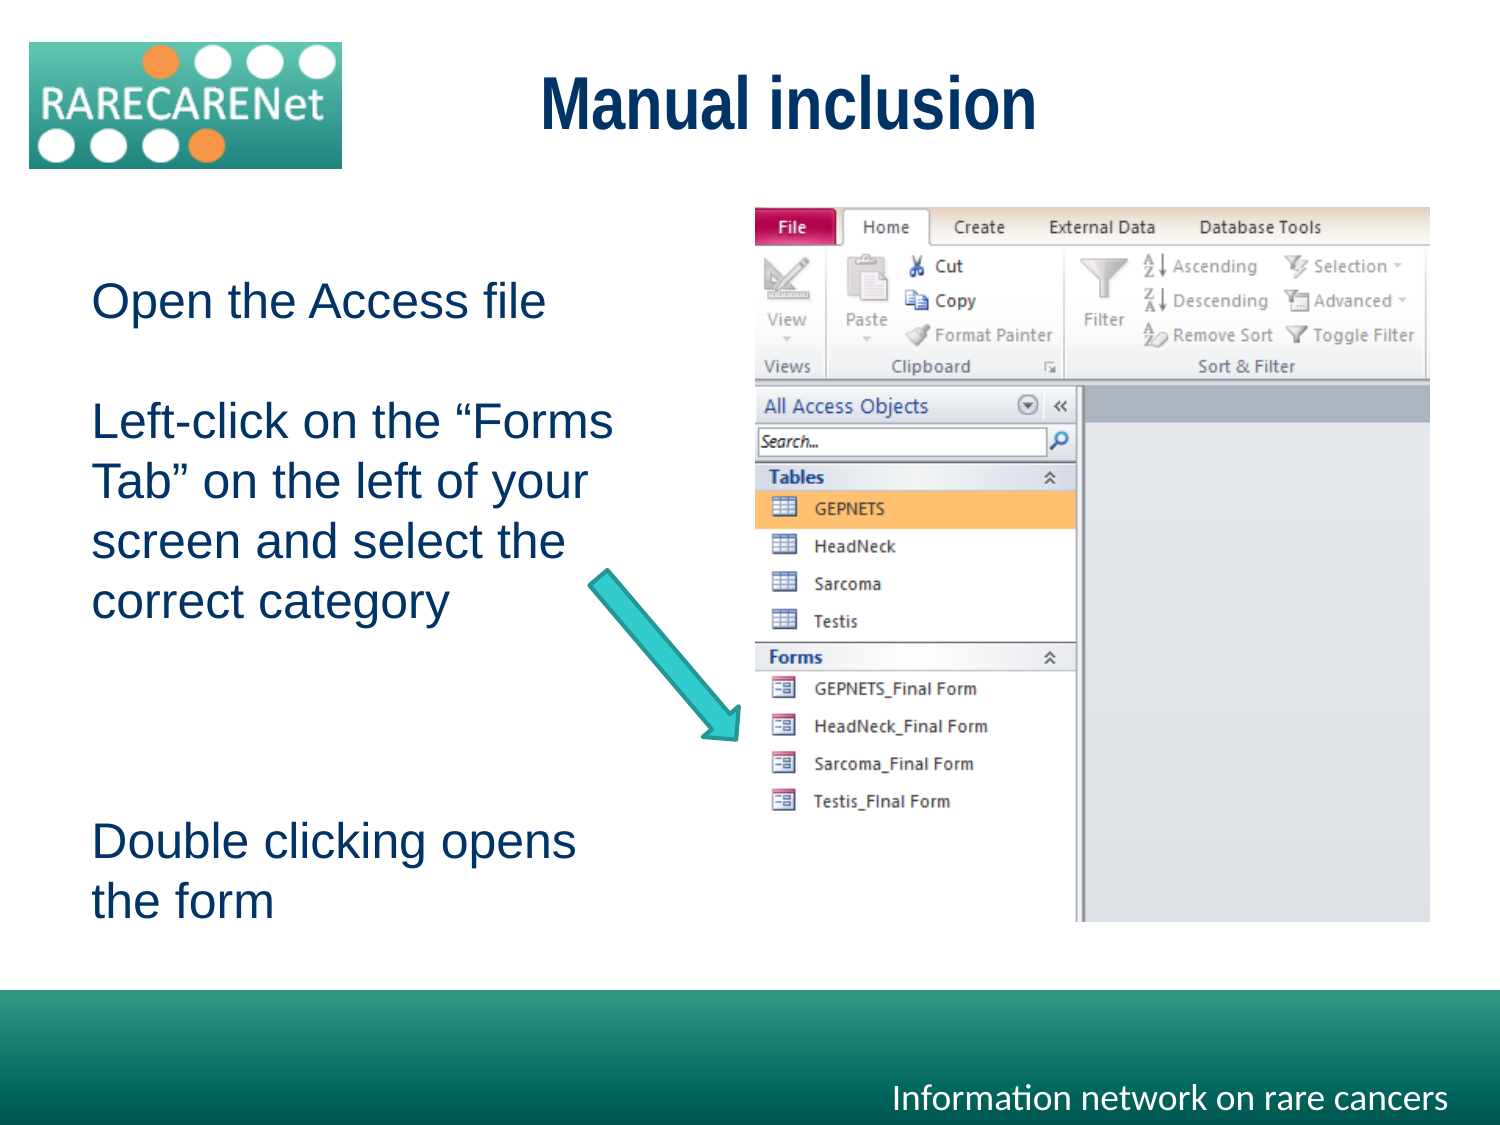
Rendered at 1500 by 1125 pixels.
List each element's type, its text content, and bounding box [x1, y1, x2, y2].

picture [0, 990, 1500, 1125]
picture [29, 42, 342, 169]
text_box [587, 567, 741, 742]
text_box Open the Access file Left-click on the “Forms Tab” on the left of your screen and select the correct category Double clicking opens the form [76, 261, 668, 937]
picture [755, 207, 1430, 922]
text_box Manual inclusion [525, 57, 1054, 153]
